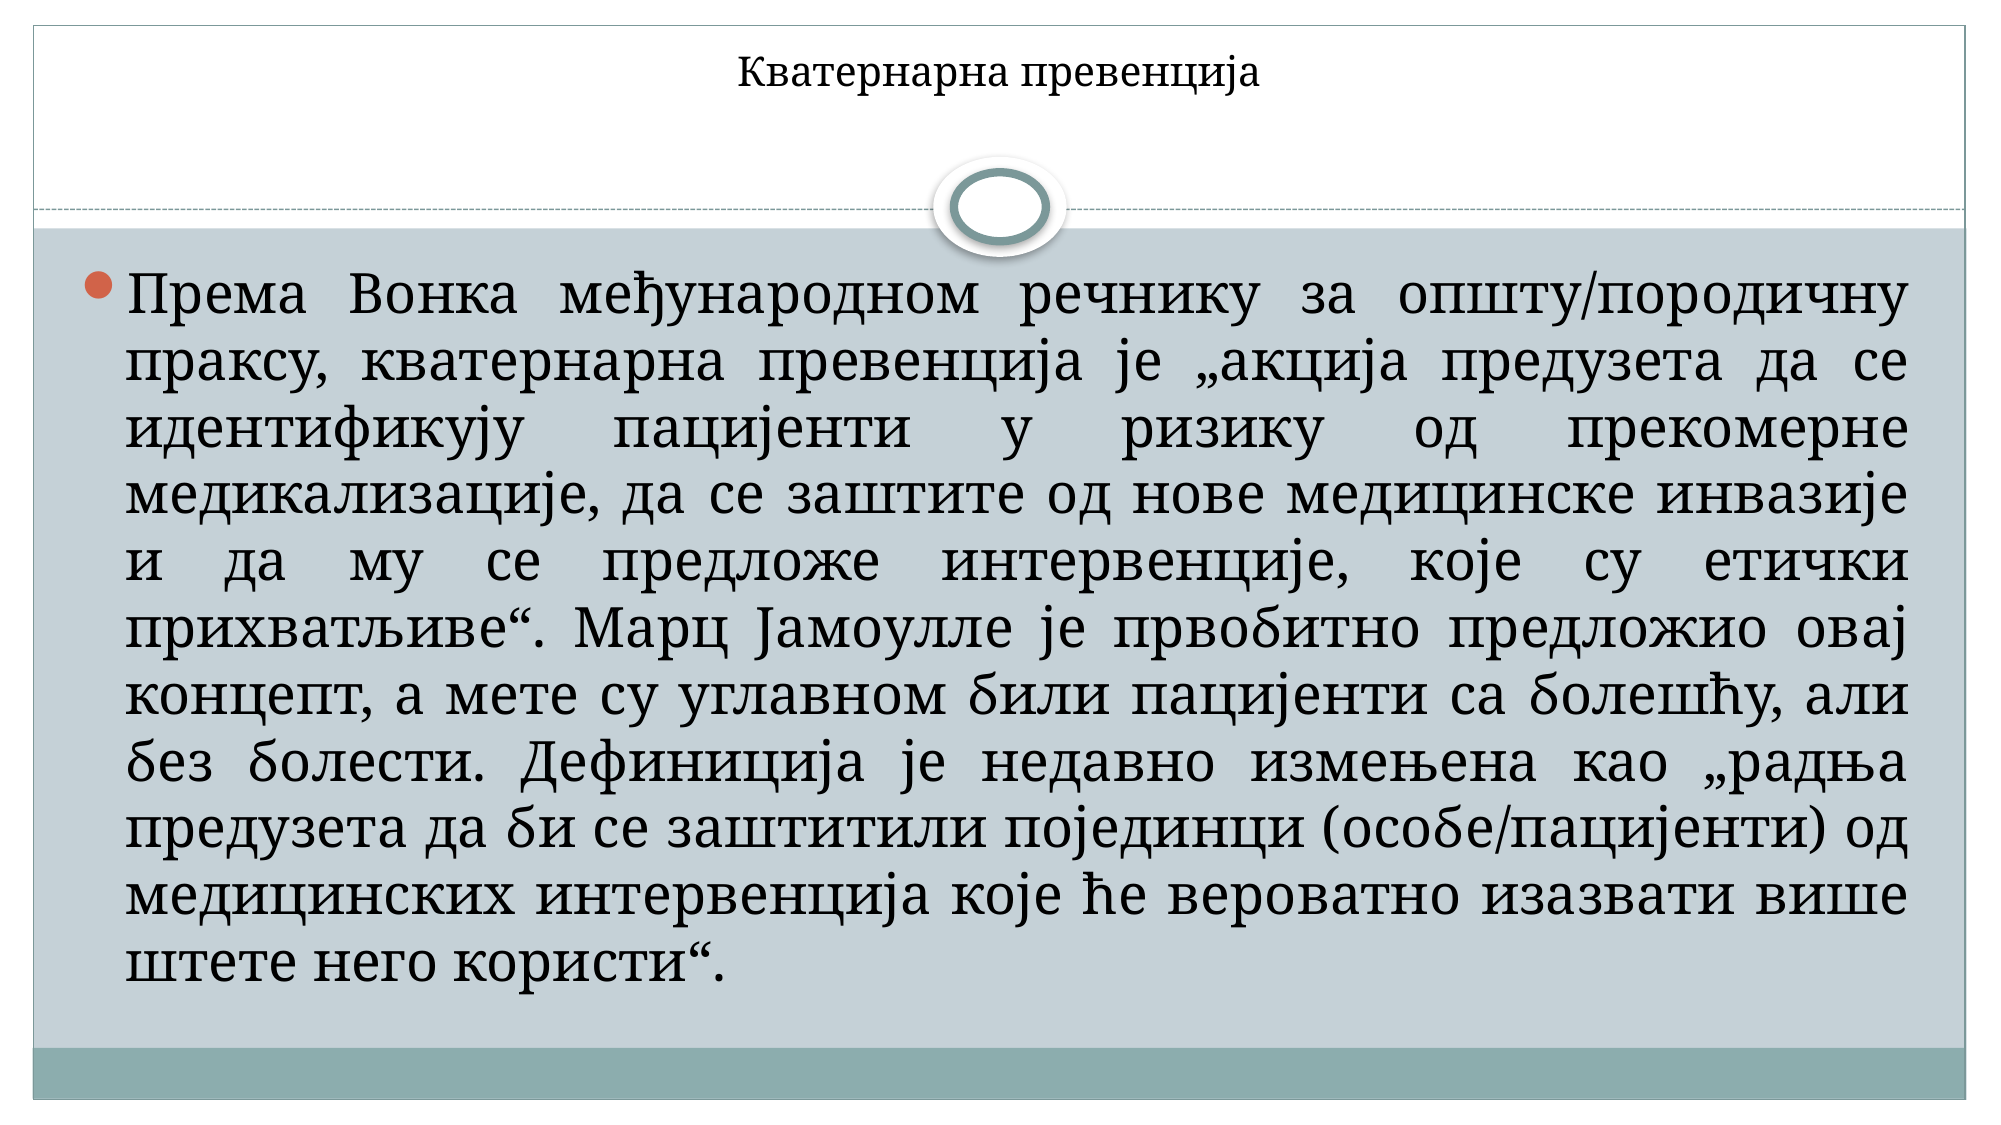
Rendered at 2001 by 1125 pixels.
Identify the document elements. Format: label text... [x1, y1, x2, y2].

title Кватернарна превенција [66, 37, 1933, 162]
list Према Вонка међународном речнику за општу/породичну праксу, кватернарна превенција је „акција предузета да се идентификују пацијенти у ризику од прекомерне медикализације, да се заштите од нове медицинске инвазије и да му се предложе интервенције, које су етички прихватљиве“. Марц Јамоулле је првобитно предложио овај концепт, а мете су углавном били пацијенти са болешћу, али без болести. Дефиниција је недавно измењена као „радња предузета да би се заштитили појединци (особе/пацијенти) од медицинских интервенција које ће вероватно изазвати више штете него користи“. [66, 250, 1926, 1001]
